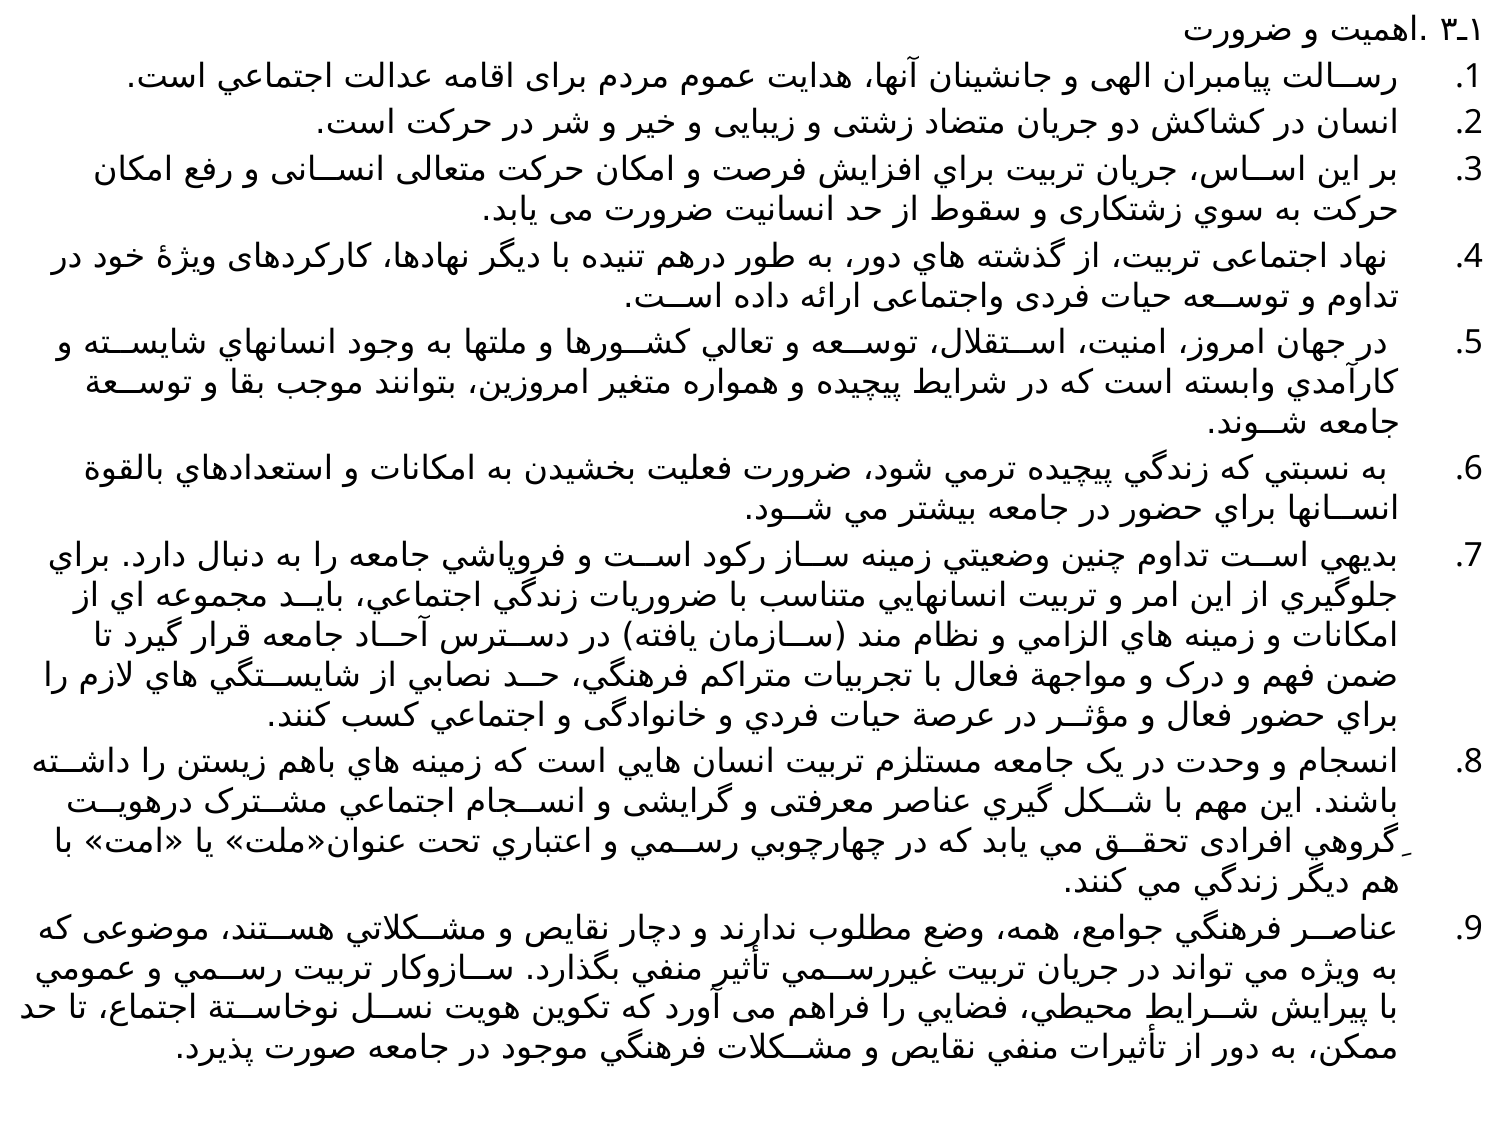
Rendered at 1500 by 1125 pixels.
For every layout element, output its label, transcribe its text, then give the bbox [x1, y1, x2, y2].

list ۱ـ۳ .اهميت و ضرورت رســالت پيامبران الهی و جانشينان آنها، هدايت عموم مردم برای اقامه عدالت اجتماعي است. انسان در کشاکش دو جريان متضاد زشتی و زيبايی و خير و شر در حرکت است. بر اين اســاس، جريان تربيت براي افزايش فرصت و امکان حرکت متعالی انســانی و رفع امکان حرکت به سوي زشتکاری و سقوط از حد انسانيت ضرورت می يابد. نهاد اجتماعی تربيت، از گذشته هاي دور، به طور درهم تنيده با ديگر نهادها، کارکردهای ويژۀ خود در تداوم و توســعه حيات فردی واجتماعی ارائه داده اســت. در جهان امروز، امنيت، اســتقلال، توســعه و تعالي کشــورها و ملتها به وجود انسانهاي شايســته و کارآمدي وابسته است که در شرايط پيچيده و همواره متغير امروزين، بتوانند موجب بقا و توســعة جامعه شــوند. به نسبتي که زندگي پيچيده ترمي شود، ضرورت فعليت بخشيدن به امکانات و استعدادهاي بالقوة انســانها براي حضور در جامعه بيشتر مي شــود. بديهي اســت تداوم چنين وضعيتي زمينه ســاز رکود اســت و فروپاشي جامعه را به دنبال دارد. براي جلوگيري از اين امر و تربيت انسانهايي متناسب با ضروريات زندگي اجتماعي، بايــد مجموعه اي از امکانات و زمينه هاي الزامي و نظام مند (ســازمان يافته) در دســترس آحــاد جامعه قرار گيرد تا ضمن فهم و درک و مواجهة فعال با تجربيات متراکم فرهنگي، حــد نصابي از شايســتگي هاي لازم را براي حضور فعال و مؤثــر در عرصة حيات فردي و خانوادگی و اجتماعي کسب کنند. انسجام و وحدت در يک جامعه مستلزم تربيت انسان هايي است که زمينه هاي باهم زيستن را داشــته باشند. اين مهم با شــکل گيري عناصر معرفتی و گرايشی و انســجام اجتماعي مشــترک درهويــت ِگروهي افرادی تحقــق مي يابد که در چهارچوبي رســمي و اعتباري تحت عنوان«ملت» يا «امت» با هم ديگر زندگي مي کنند. عناصــر فرهنگي جوامع، همه، وضع مطلوب ندارند و دچار نقايص و مشــکلاتي هســتند، موضوعی که به ويژه مي تواند در جريان تربيت غيررســمي تأثير منفي بگذارد. ســازوکار تربيت رســمي و عمومي با پيرايش شــرايط محيطي، فضايي را فراهم می آورد که تكوين هويت نســل نوخاســتة اجتماع، تا حد ممكن، به دور از تأثيرات منفي نقايص و مشــكلات فرهنگي موجود در جامعه صورت پذيرد. [0, 0, 1500, 1125]
